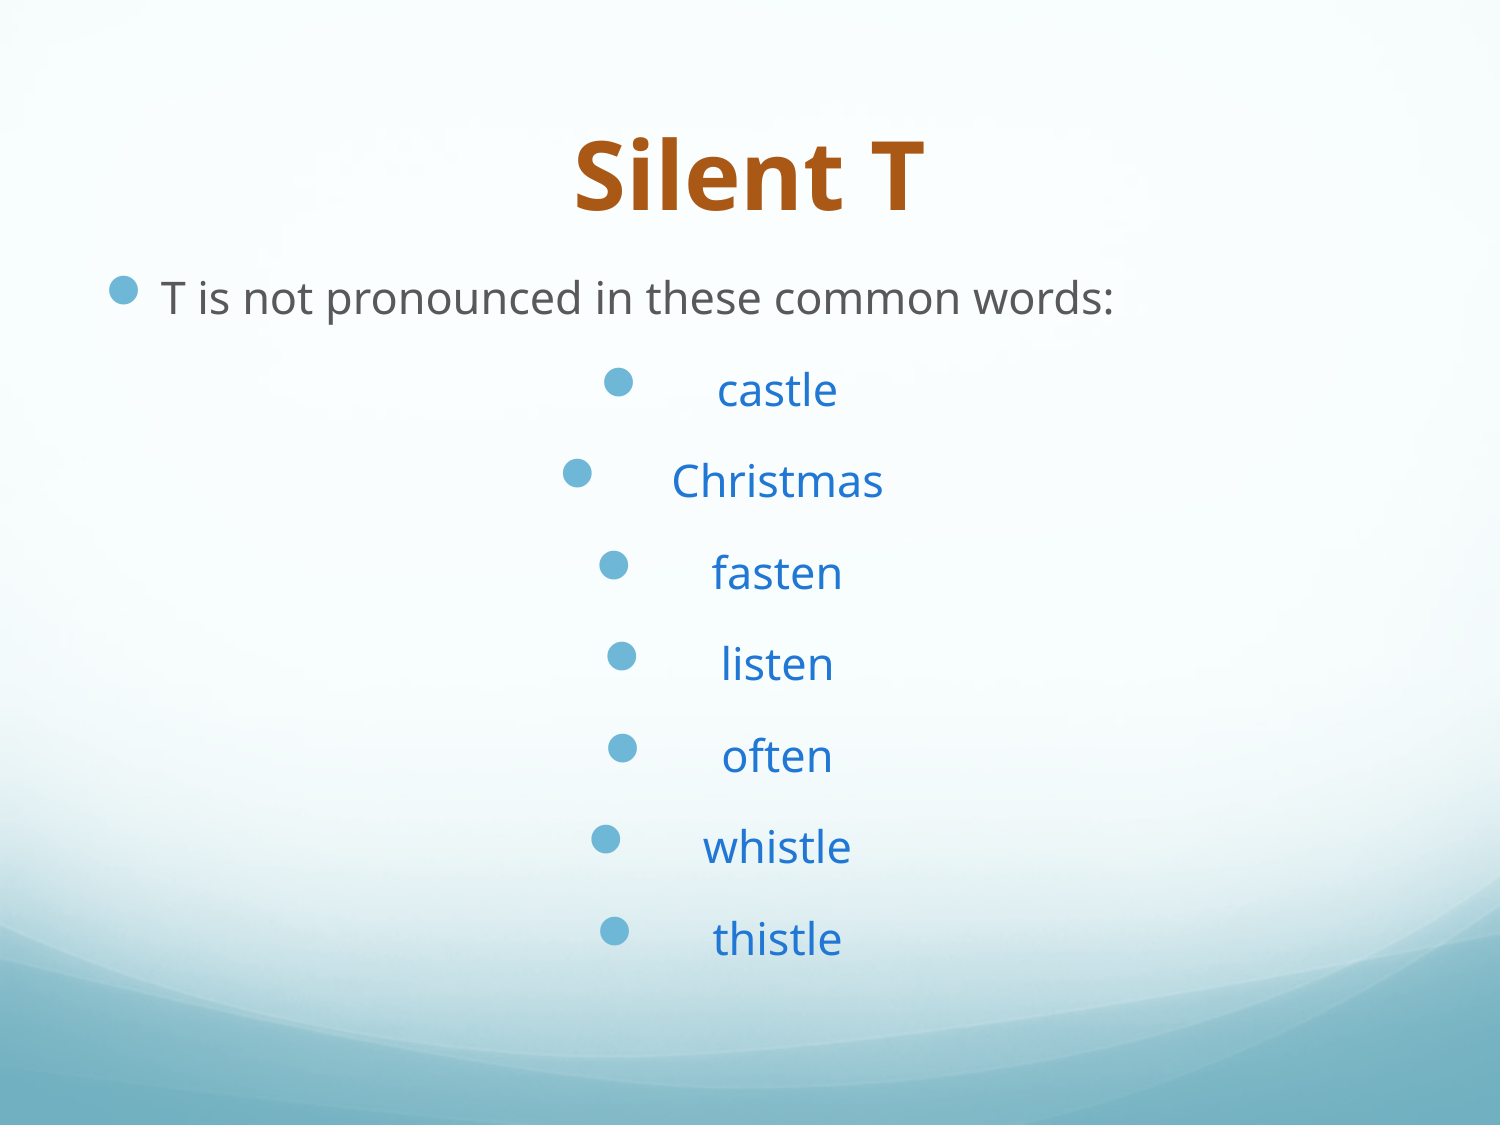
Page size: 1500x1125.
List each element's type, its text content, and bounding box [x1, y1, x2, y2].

list T is not pronounced in these common words: castle Christmas fasten listen often whistle thistle [90, 262, 1410, 975]
title Silent T [90, 17, 1410, 237]
